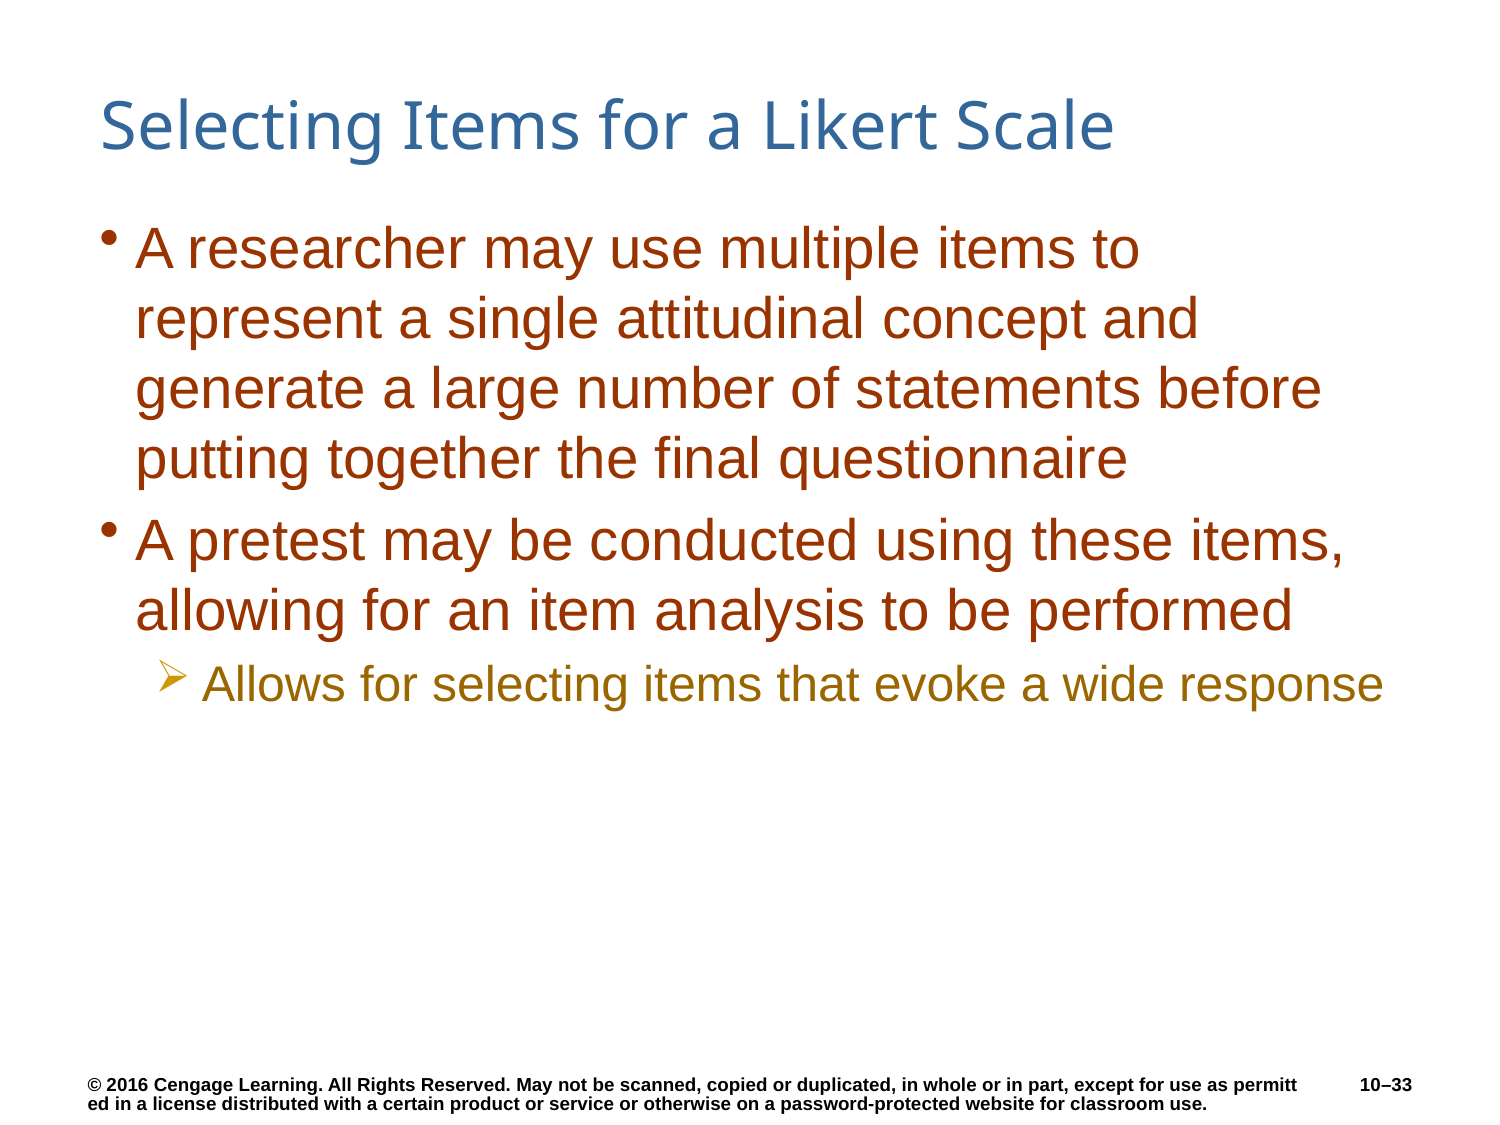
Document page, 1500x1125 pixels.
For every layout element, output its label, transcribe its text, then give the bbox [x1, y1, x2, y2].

slide_number 10–33 [1050, 1042, 1413, 1103]
list A researcher may use multiple items to represent a single attitudinal concept and generate a large number of statements before putting together the final questionnaire A pretest may be conducted using these items, allowing for an item analysis to be performed Allows for selecting items that evoke a wide response [84, 202, 1414, 1013]
footer © 2016 Cengage Learning. All Rights Reserved. May not be scanned, copied or duplicated, in whole or in part, except for use as permitted in a license distributed with a certain product or service or otherwise on a password-protected website for classroom use. [87, 1057, 1050, 1103]
title Selecting Items for a Likert Scale [85, 75, 1411, 171]
